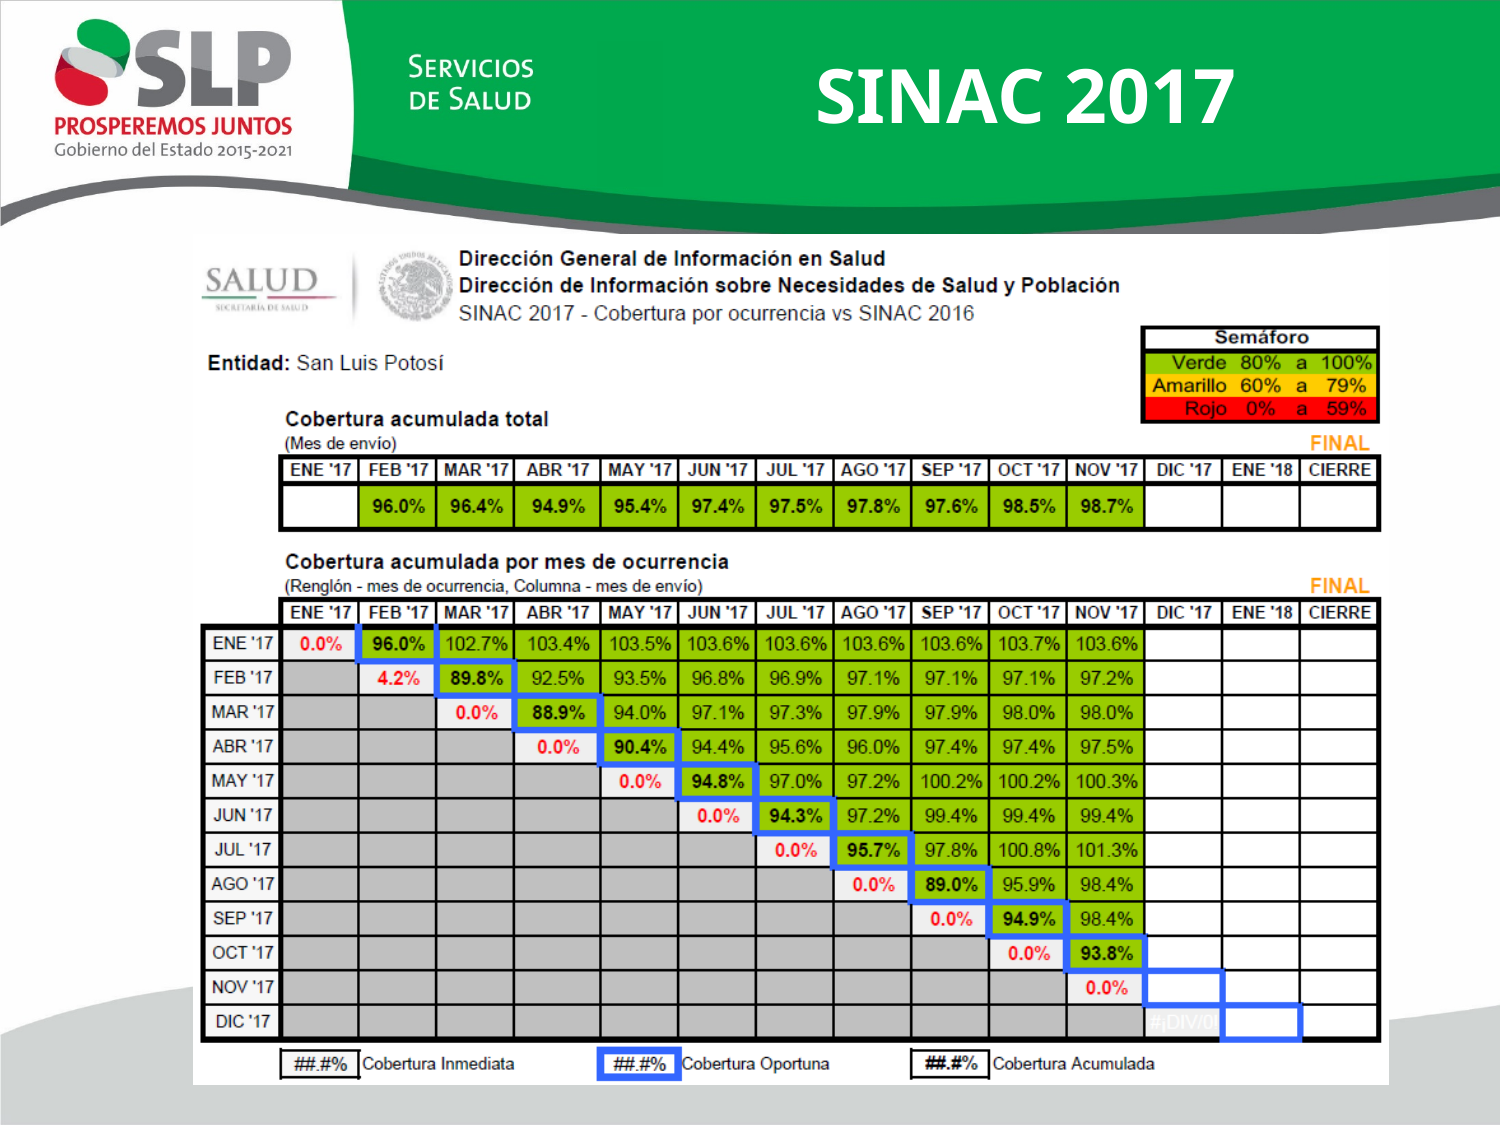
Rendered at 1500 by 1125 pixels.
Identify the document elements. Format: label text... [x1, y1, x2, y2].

text_box SINAC 2017 [646, 33, 1406, 167]
picture [0, 0, 1500, 1125]
